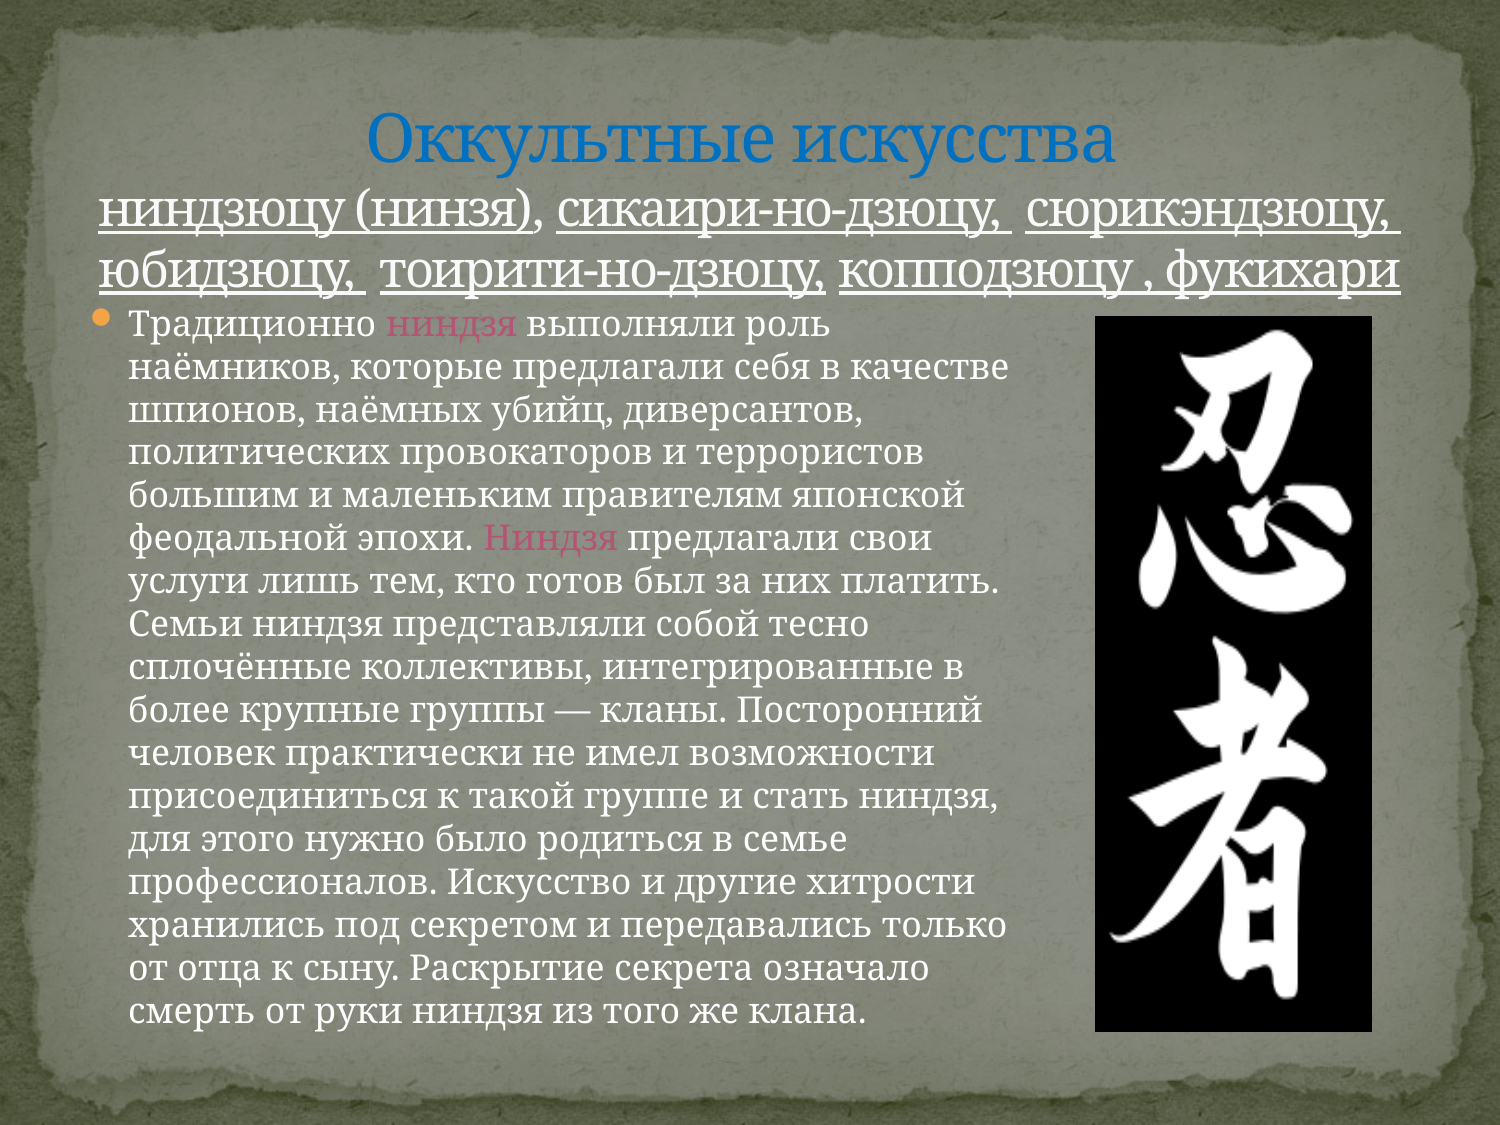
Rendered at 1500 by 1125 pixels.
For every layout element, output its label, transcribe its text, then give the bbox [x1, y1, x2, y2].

list Традиционно ниндзя выполняли роль наёмников, которые предлагали себя в качестве шпионов, наёмных убийц, диверсантов, политических провокаторов и террористов большим и маленьким правителям японской феодальной эпохи. Ниндзя предлагали свои услуги лишь тем, кто готов был за них платить. Семьи ниндзя представляли собой тесно сплочённые коллективы, интегрированные в более крупные группы — кланы. Посторонний человек практически не имел возможности присоединиться к такой группе и стать ниндзя, для этого нужно было родиться в семье профессионалов. Искусство и другие хитрости хранились под секретом и передавались только от отца к сыну. Раскрытие секрета означало смерть от руки ниндзя из того же клана. [75, 292, 1067, 1043]
title Оккультные искусства ниндзюцу (нинзя), сикаири-но-дзюцу, сюрикэндзюцу, юбидзюцу, тоирити-но-дзюцу, копподзюцу , фукихари [74, 24, 1425, 305]
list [1097, 319, 1371, 1031]
